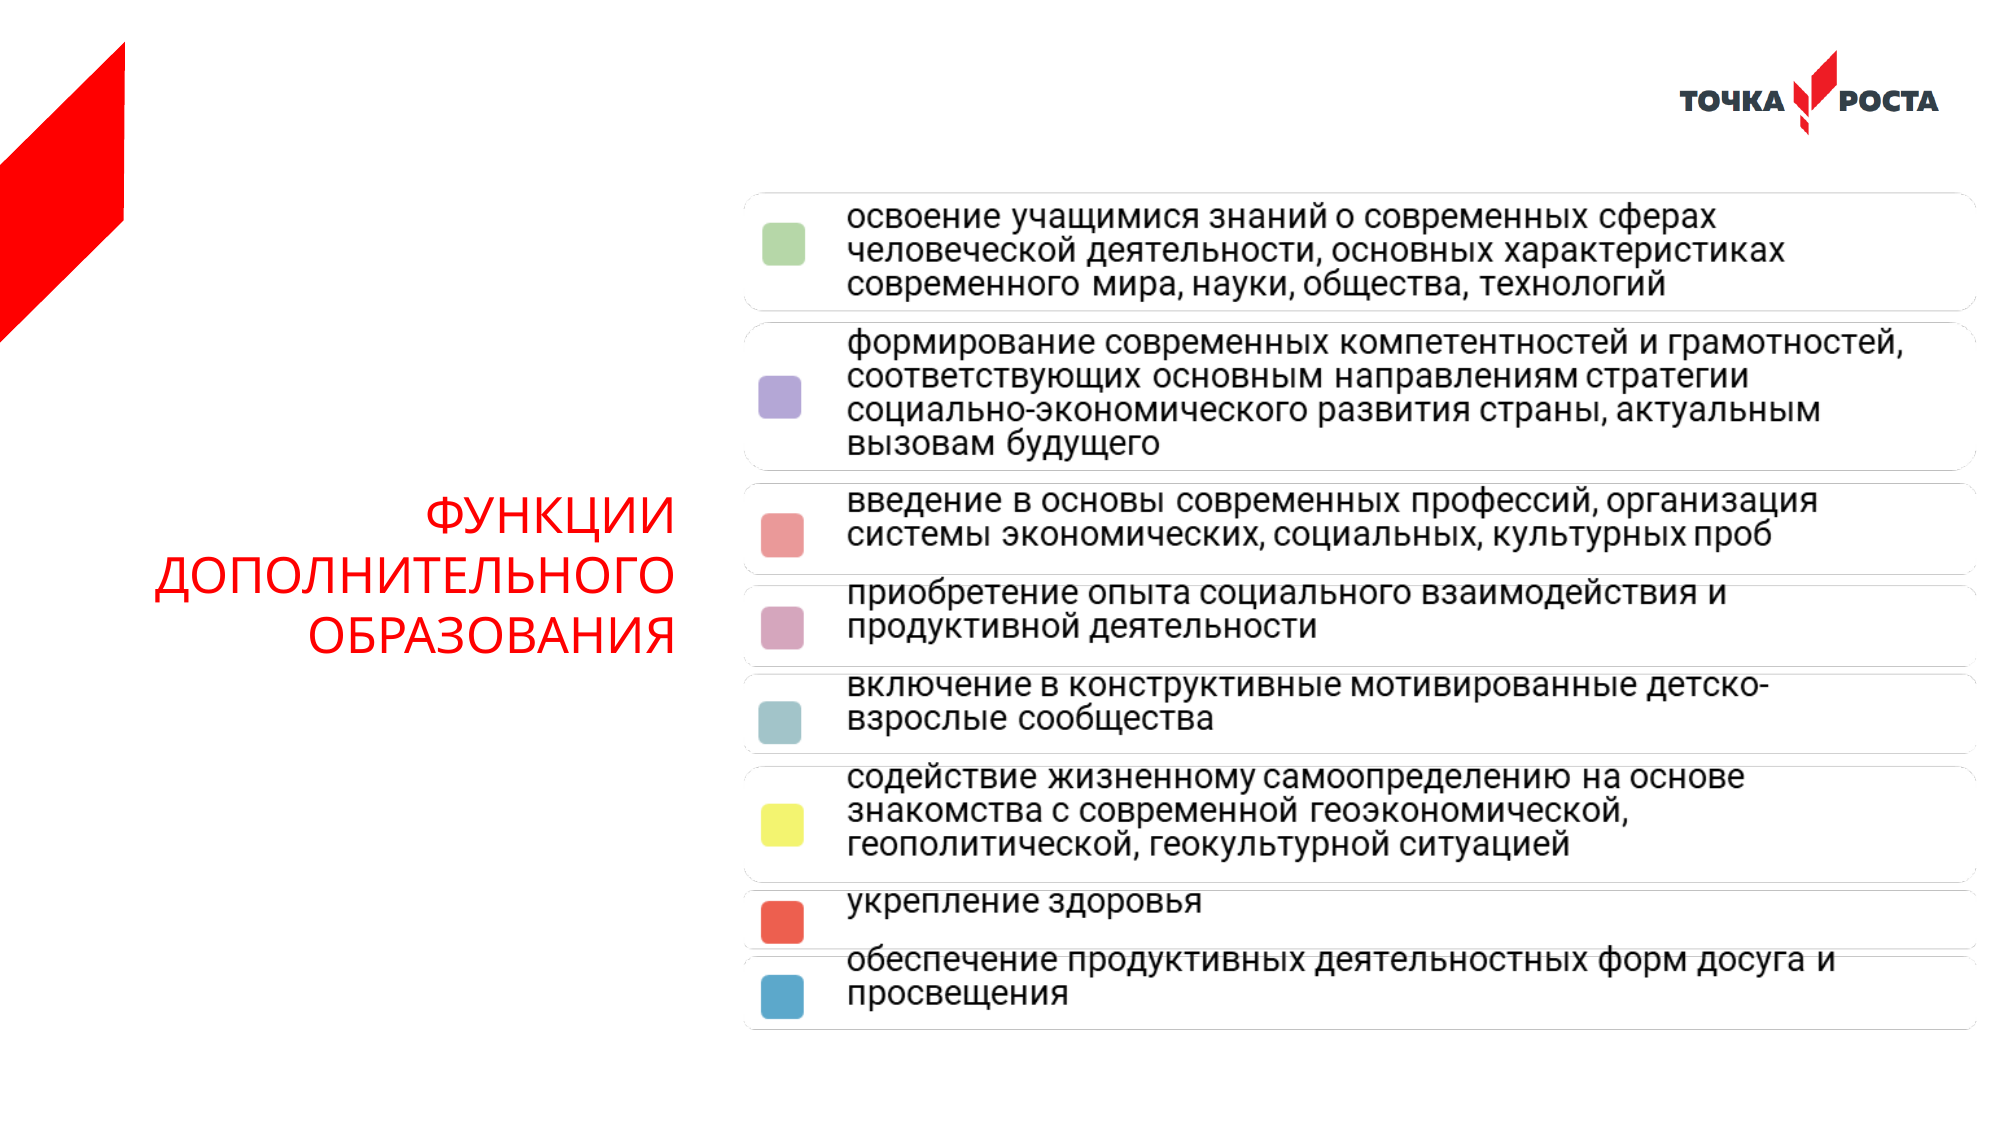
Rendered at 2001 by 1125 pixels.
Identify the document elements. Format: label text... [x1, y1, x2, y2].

picture [743, 42, 1977, 1036]
text_box ФУНКЦИИ ДОПОЛНИТЕЛЬНОГО ОБРАЗОВАНИЯ [0, 476, 692, 672]
